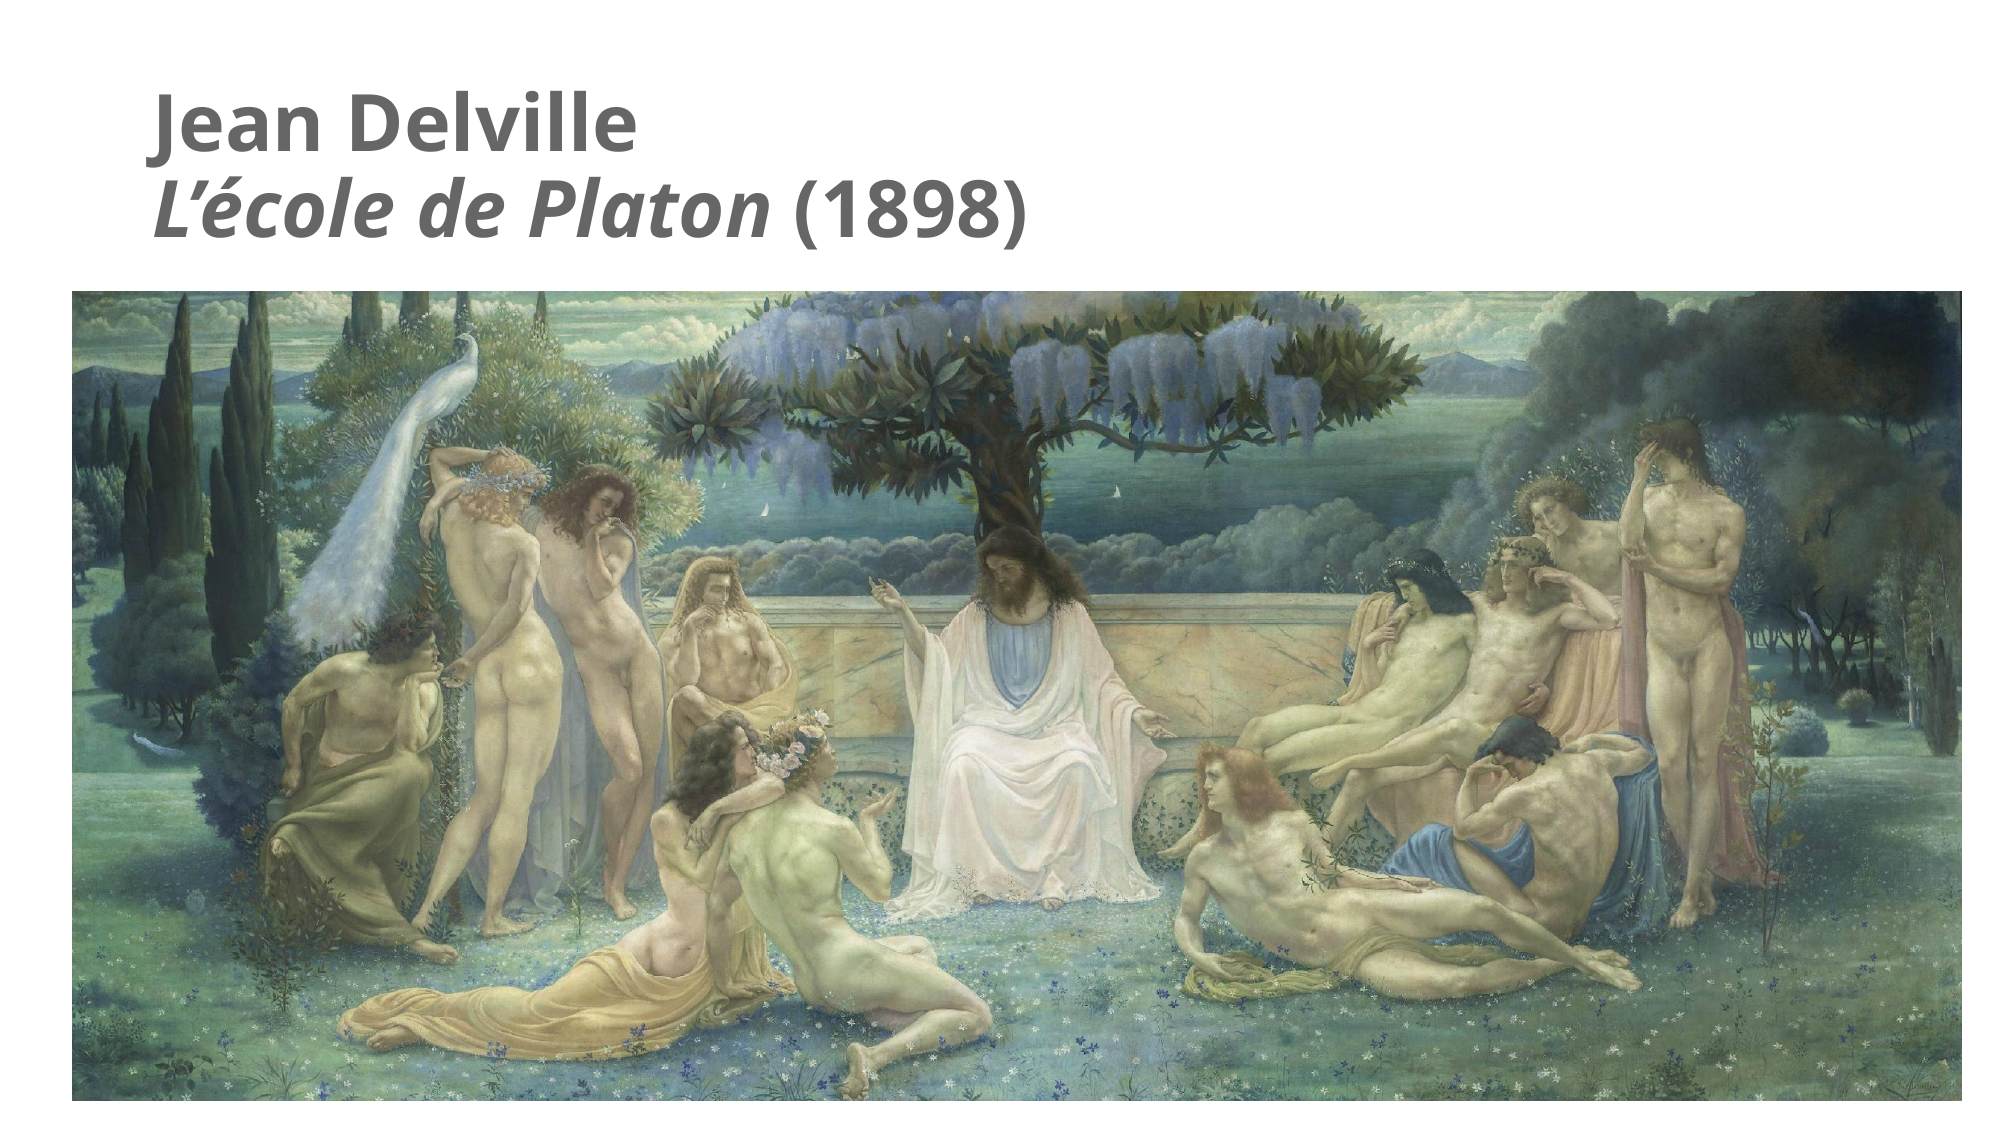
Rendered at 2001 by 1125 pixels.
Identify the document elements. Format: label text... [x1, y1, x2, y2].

picture [72, 291, 1962, 1101]
title Jean Delville L’école de Platon (1898) [137, 59, 1863, 278]
